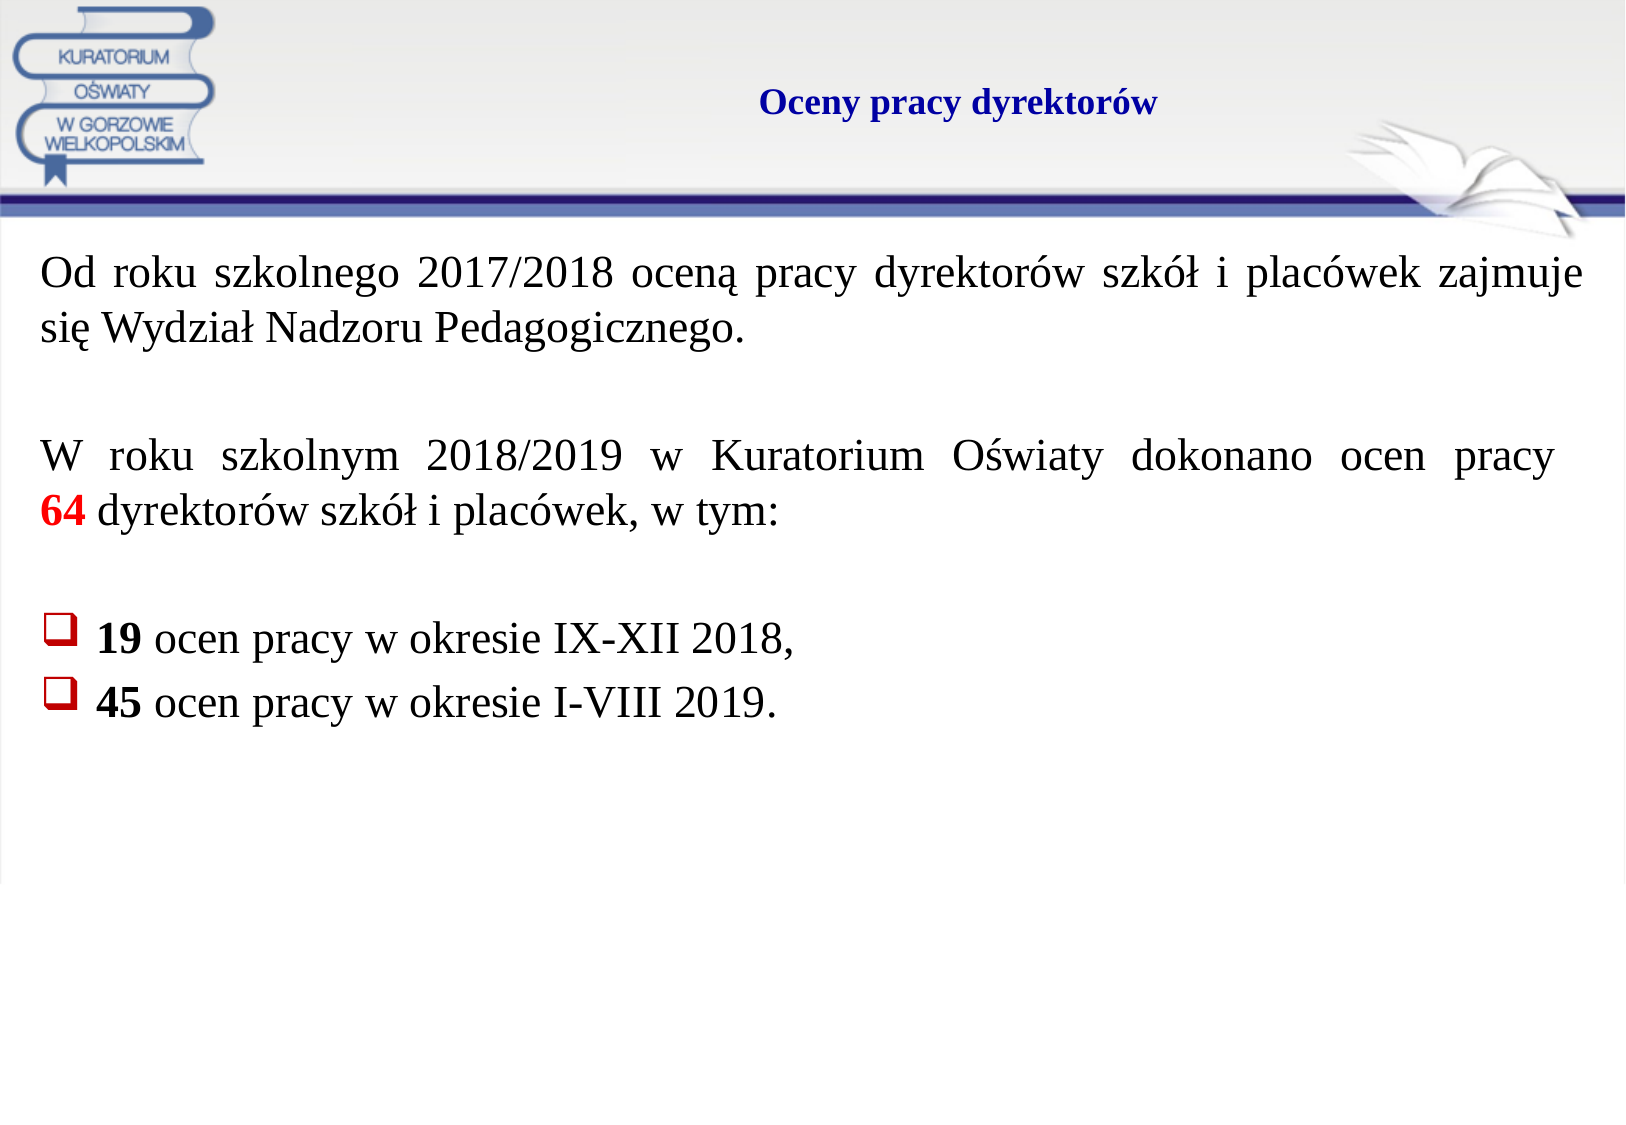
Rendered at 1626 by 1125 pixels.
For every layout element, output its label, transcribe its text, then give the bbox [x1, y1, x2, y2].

list Od roku szkolnego 2017/2018 oceną pracy dyrektorów szkół i placówek zajmuje się Wydział Nadzoru Pedagogicznego. W roku szkolnym 2018/2019 w Kuratorium Oświaty dokonano ocen pracy 64 dyrektorów szkół i placówek, w tym: 19 ocen pracy w okresie IX-XII 2018, 45 ocen pracy w okresie I-VIII 2019. [25, 234, 1600, 938]
title Oceny pracy dyrektorów [317, 23, 1600, 176]
picture [0, 0, 1626, 1125]
